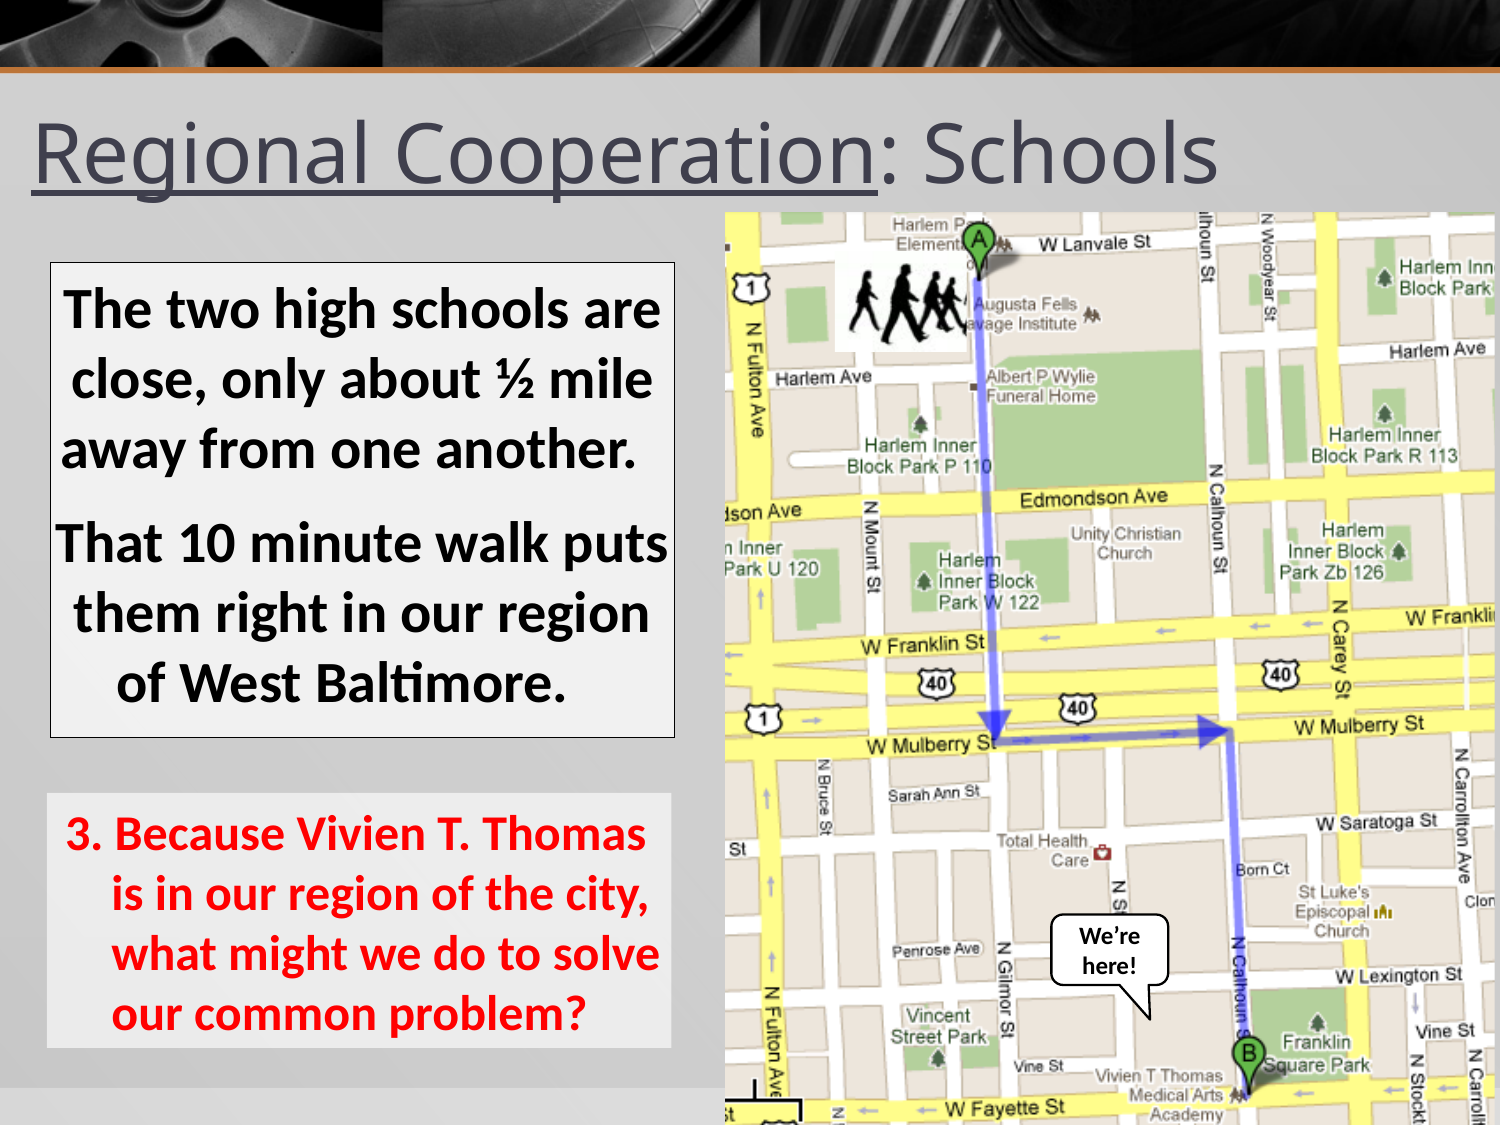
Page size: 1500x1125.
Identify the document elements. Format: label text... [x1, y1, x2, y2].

text_box The two high schools are close, only about ½ mile away from one another. That 10 minute walk puts them right in our region of West Baltimore. [50, 262, 675, 738]
picture [724, 212, 1495, 1125]
picture [0, 0, 1500, 67]
title Regional Cooperation: Schools [30, 75, 1481, 225]
text_box 3. Because Vivien T. Thomas is in our region of the city, what might we do to solve our common problem? [46, 792, 672, 1048]
